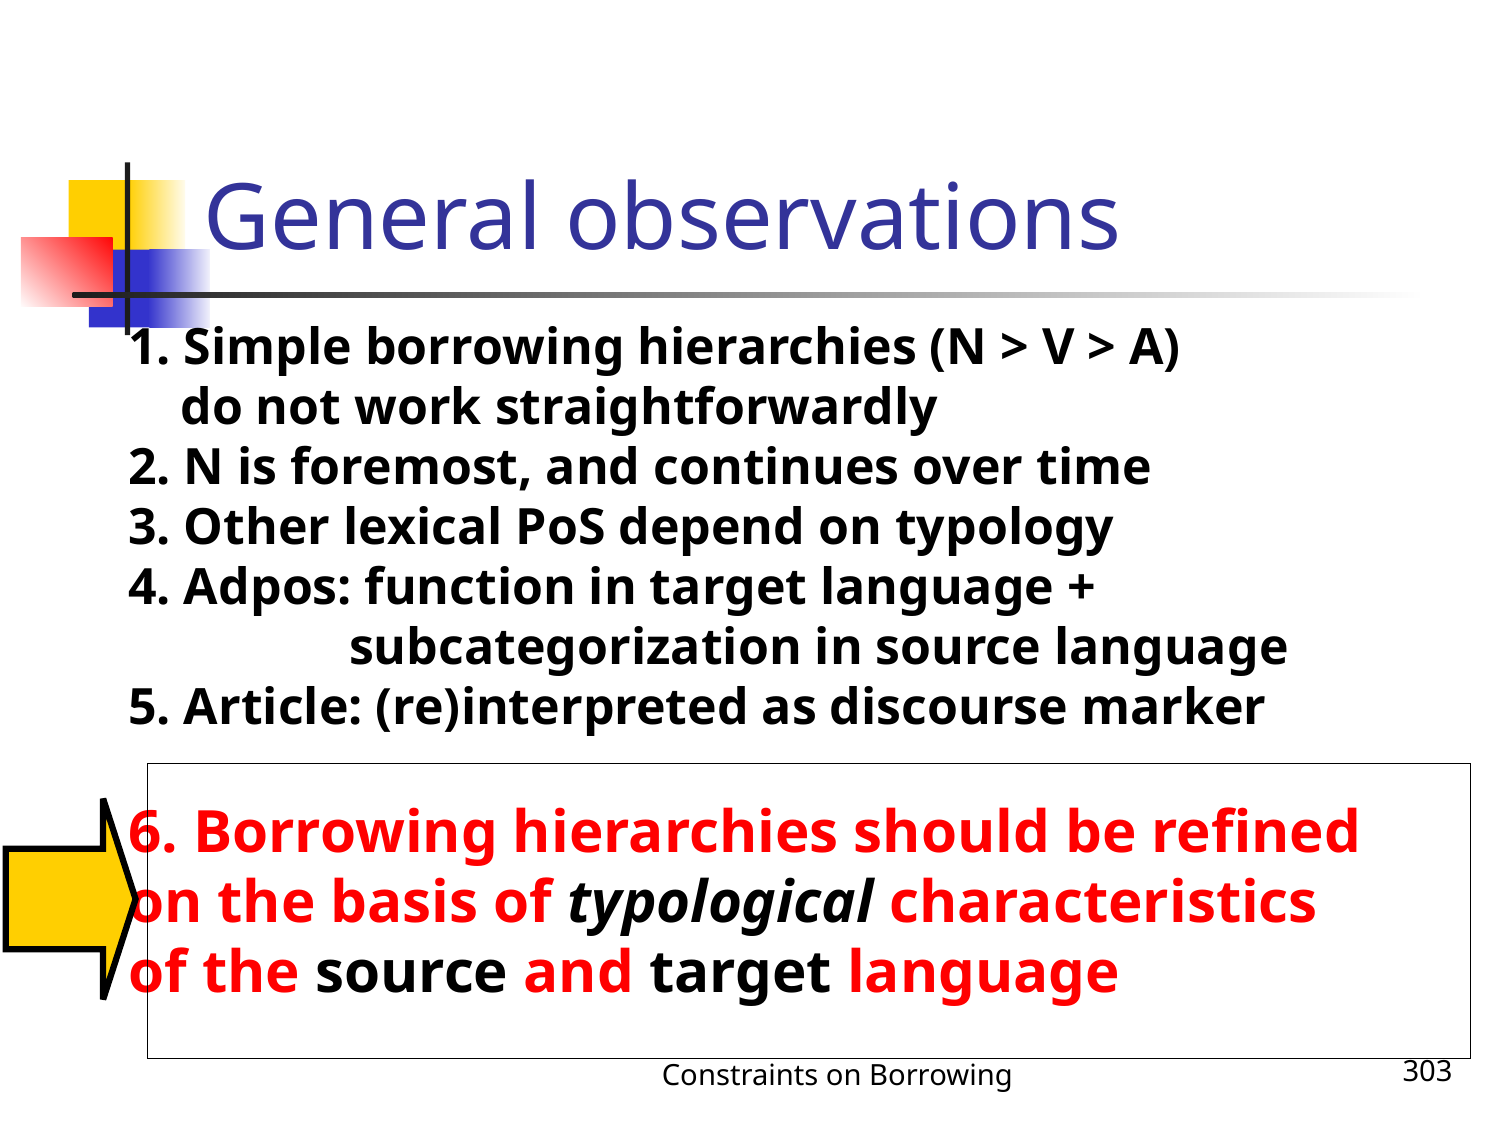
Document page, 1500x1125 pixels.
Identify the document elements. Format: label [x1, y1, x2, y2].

text_box [5, 307, 1500, 1059]
slide_number [1154, 1059, 1468, 1100]
title [188, 34, 1468, 276]
footer [599, 1059, 1076, 1100]
